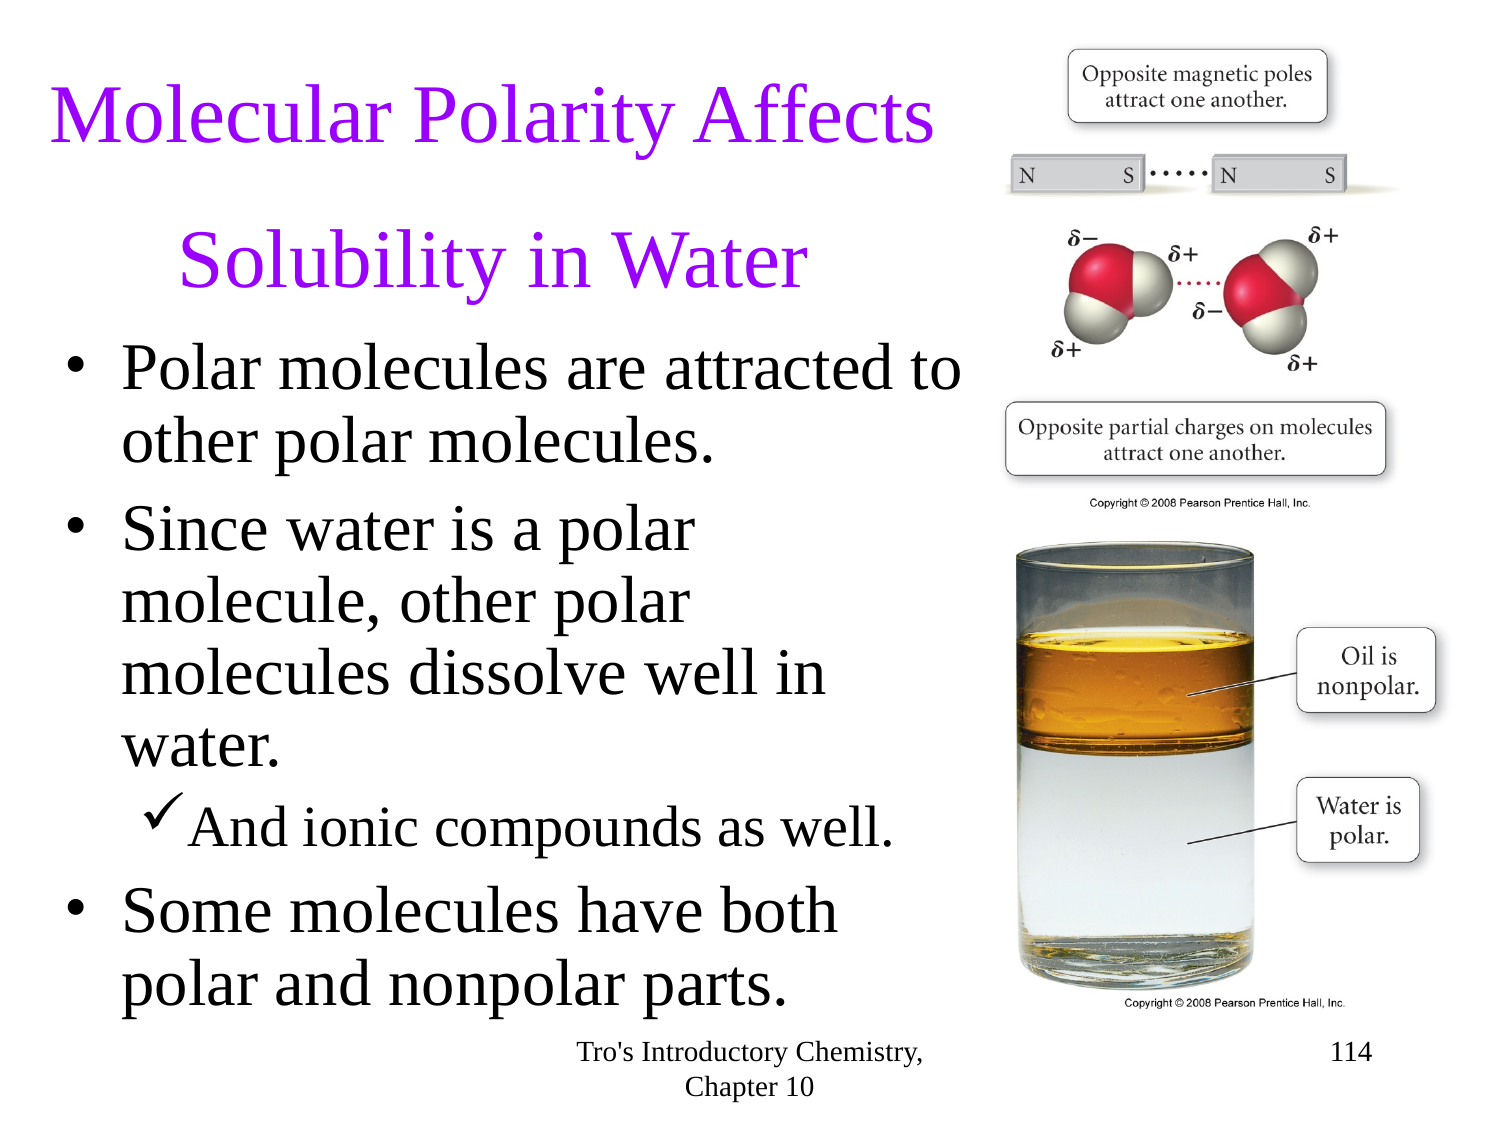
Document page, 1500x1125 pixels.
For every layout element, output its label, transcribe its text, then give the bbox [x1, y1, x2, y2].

text_box <number> [1074, 1024, 1388, 1100]
picture [1012, 537, 1459, 1013]
text_box Tro's Introductory Chemistry, Chapter 10 [512, 1024, 988, 1100]
text_box Polar molecules are attracted to other polar molecules. Since water is a polar molecule, other polar molecules dissolve well in water. And ionic compounds as well. Some molecules have both polar and nonpolar parts. [49, 324, 986, 1038]
text_box Molecular Polarity Affects Solubility in Water [24, 87, 963, 275]
picture [994, 37, 1406, 513]
